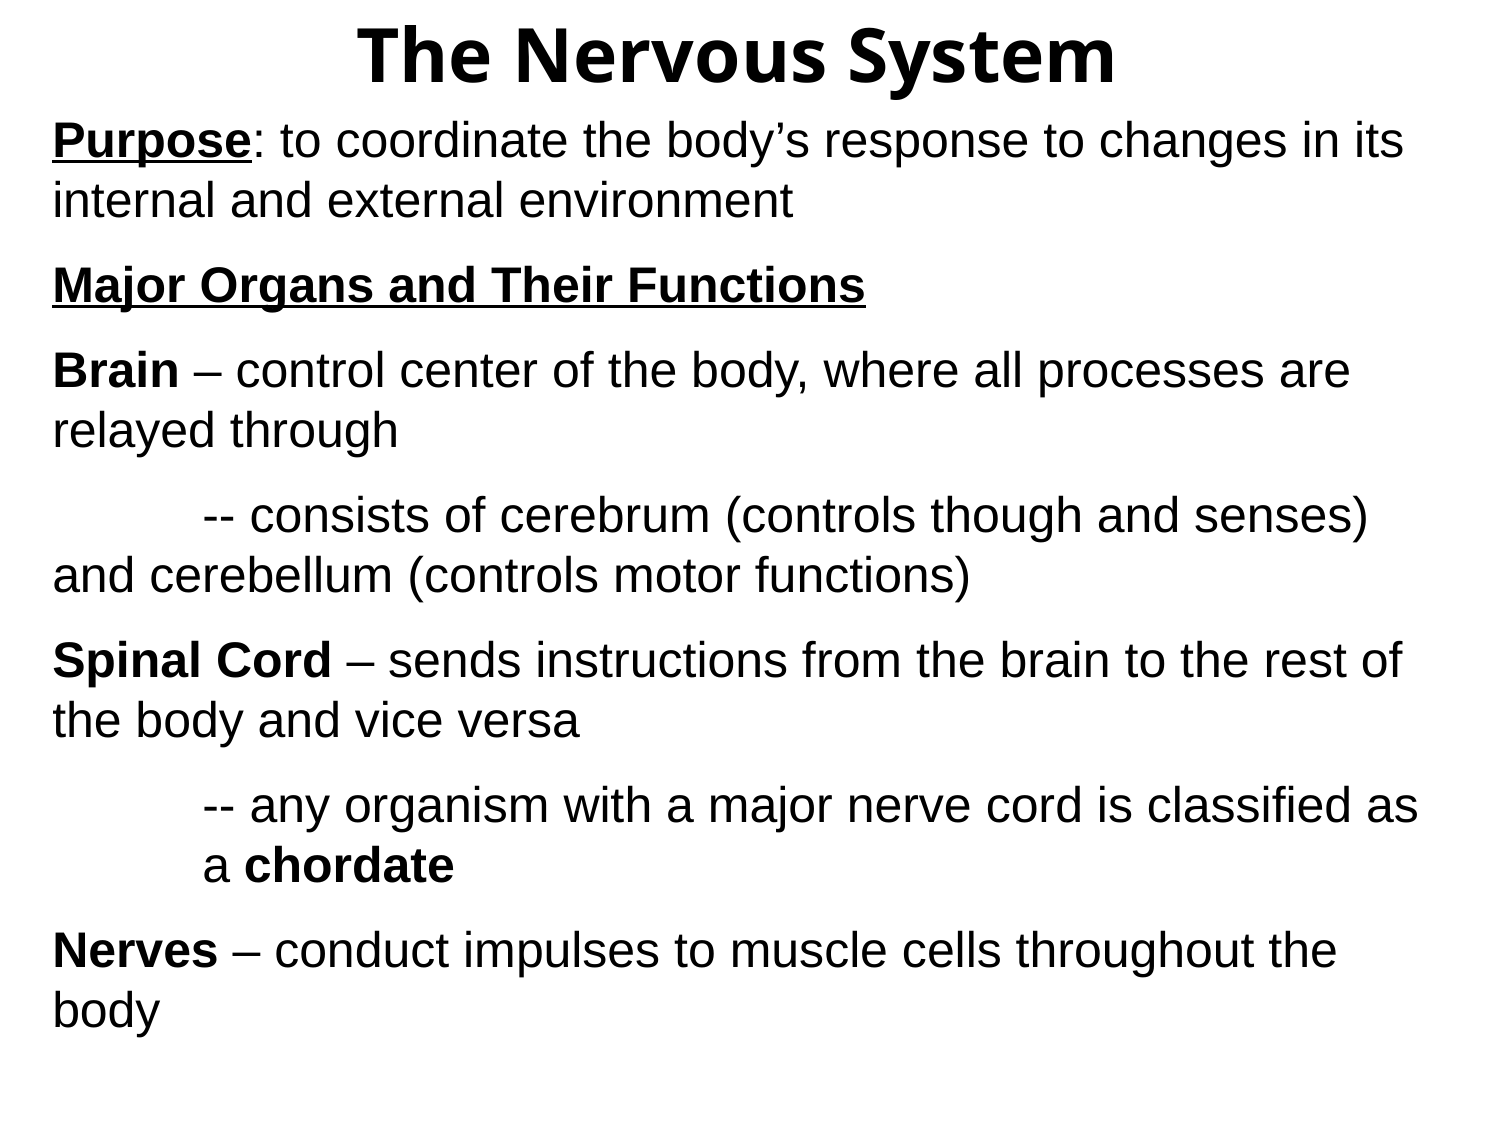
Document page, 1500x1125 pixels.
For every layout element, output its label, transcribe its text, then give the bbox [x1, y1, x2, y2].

text_box The Nervous System [37, 0, 1438, 99]
text_box Purpose: to coordinate the body’s response to changes in its internal and external environment Major Organs and Their Functions Brain – control center of the body, where all processes are relayed through -- consists of cerebrum (controls though and senses) and cerebellum (controls motor functions) Spinal Cord – sends instructions from the brain to the rest of the body and vice versa -- any organism with a major nerve cord is classified as a chordate Nerves – conduct impulses to muscle cells throughout the body [37, 99, 1438, 1045]
